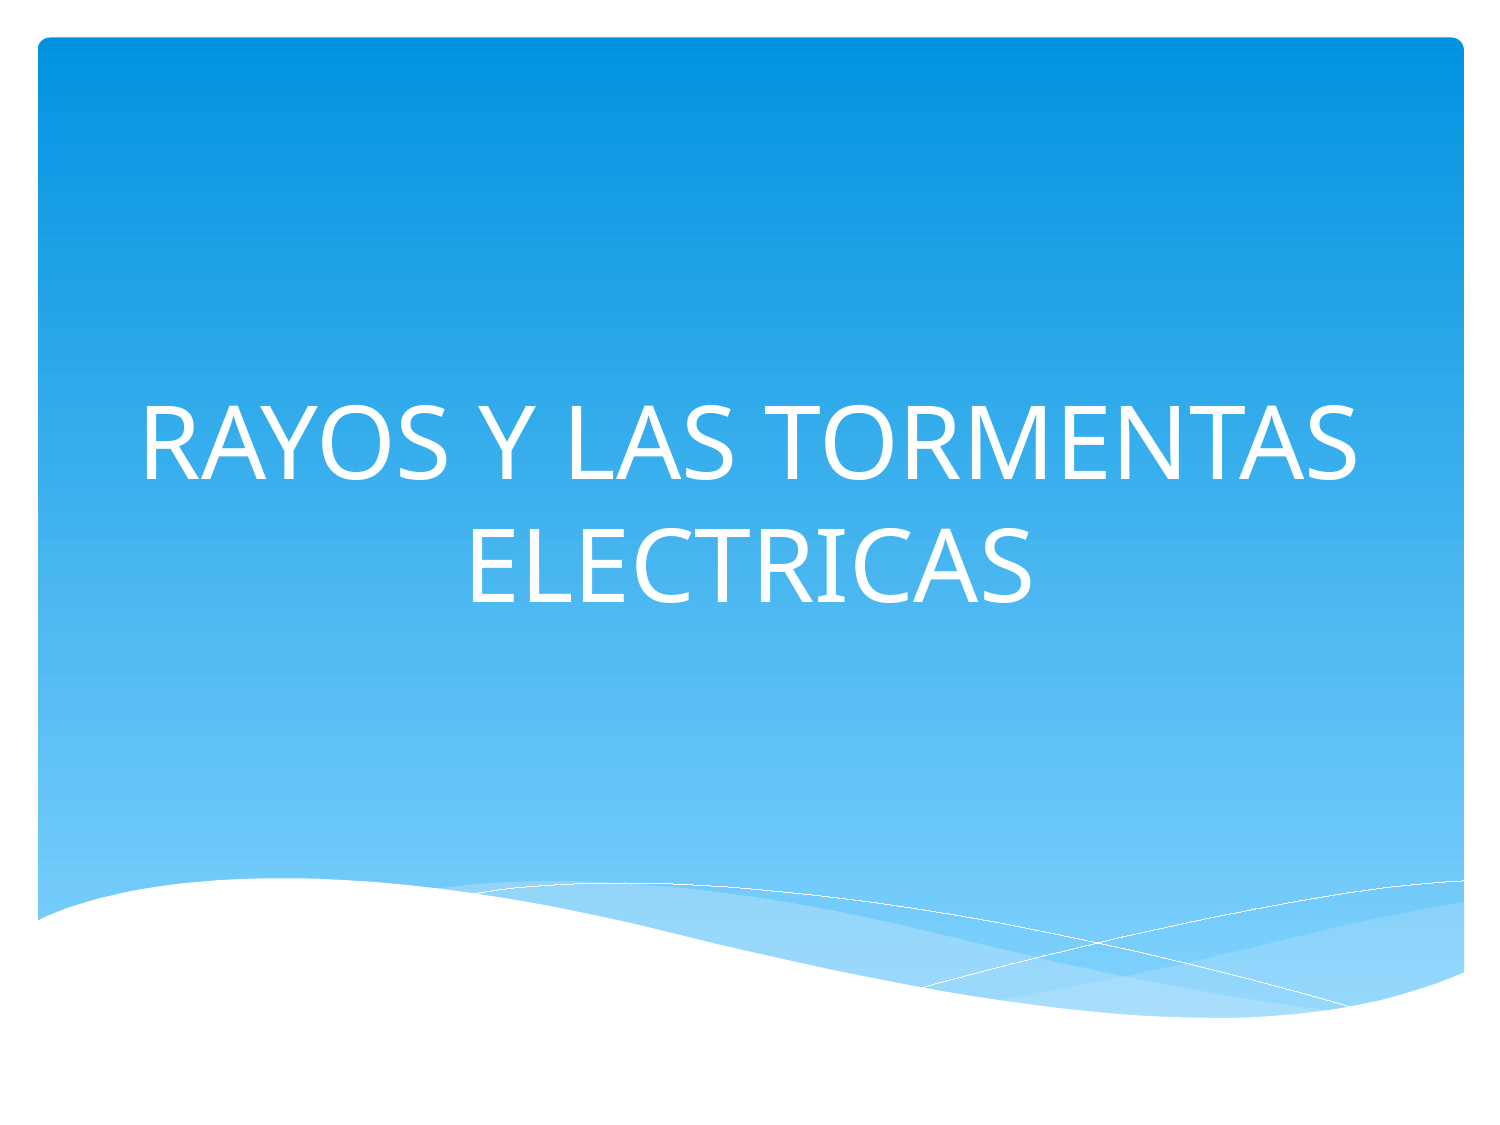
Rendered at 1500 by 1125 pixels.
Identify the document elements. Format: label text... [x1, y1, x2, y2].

title RAYOS Y LAS TORMENTAS ELECTRICAS [112, 338, 1388, 631]
